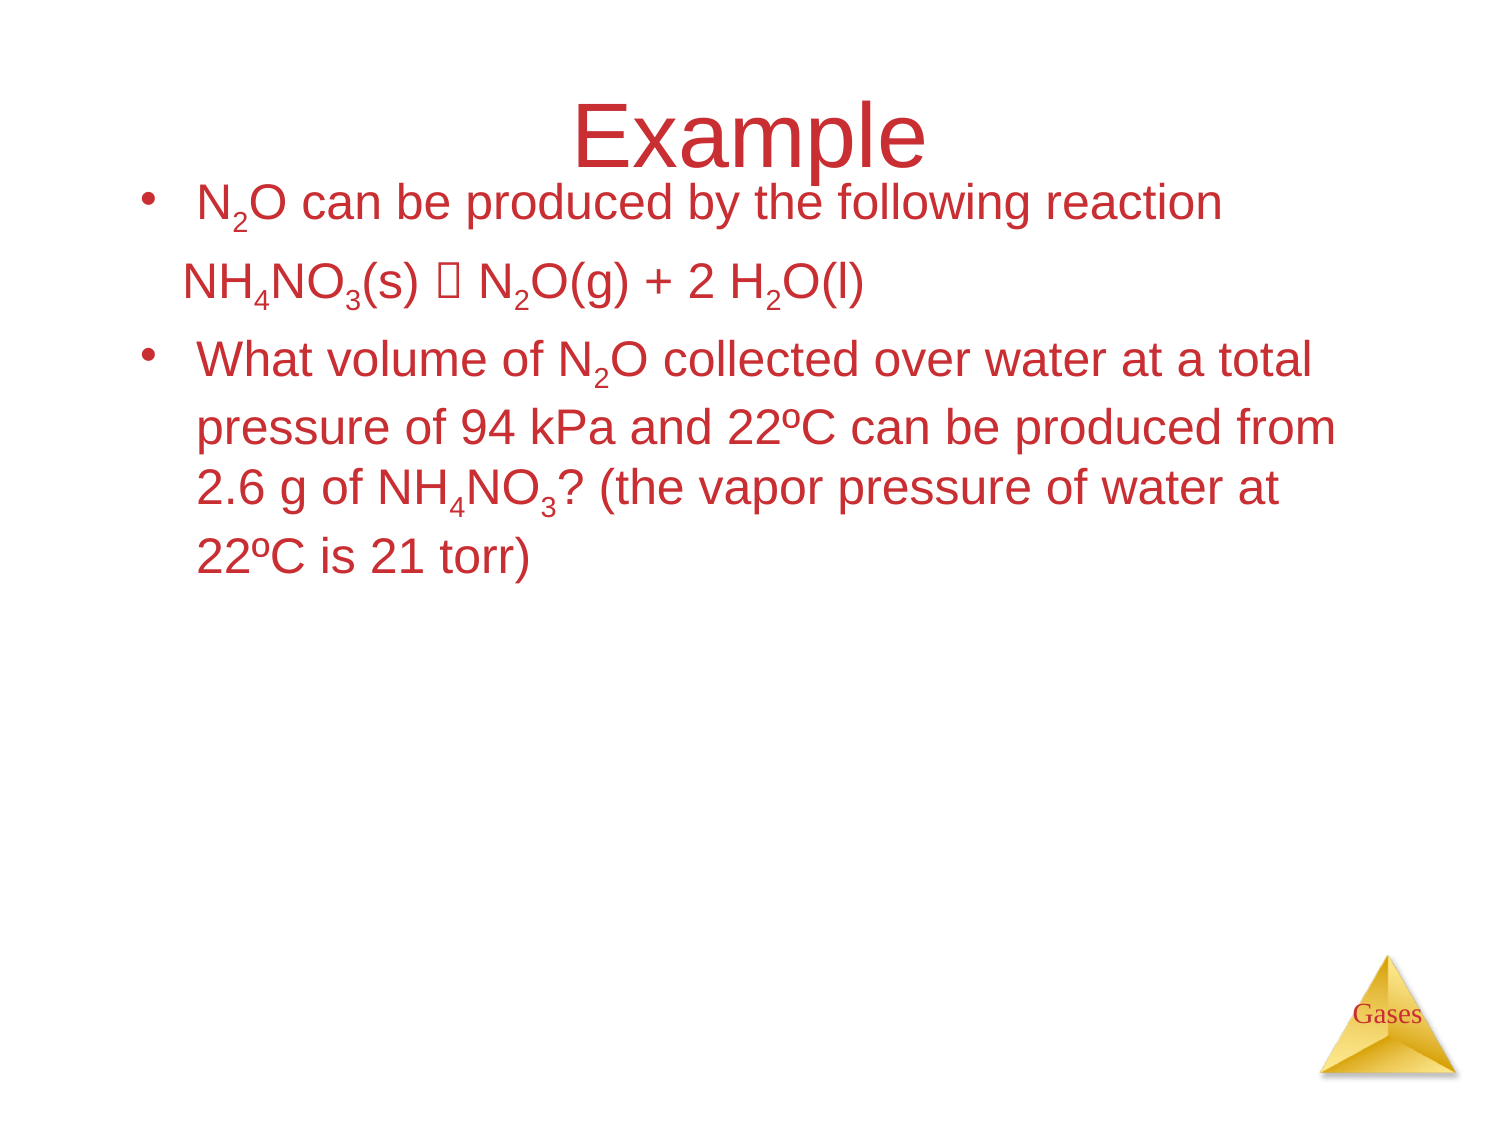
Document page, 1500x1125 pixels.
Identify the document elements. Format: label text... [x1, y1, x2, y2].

picture [1275, 899, 1500, 1125]
list N2O can be produced by the following reaction NH4NO3(s)  N2O(g) + 2 H2O(l) What volume of N2O collected over water at a total pressure of 94 kPa and 22ºC can be produced from 2.6 g of NH4NO3? (the vapor pressure of water at 22ºC is 21 torr) [124, 162, 1401, 838]
title Example [112, 37, 1388, 226]
